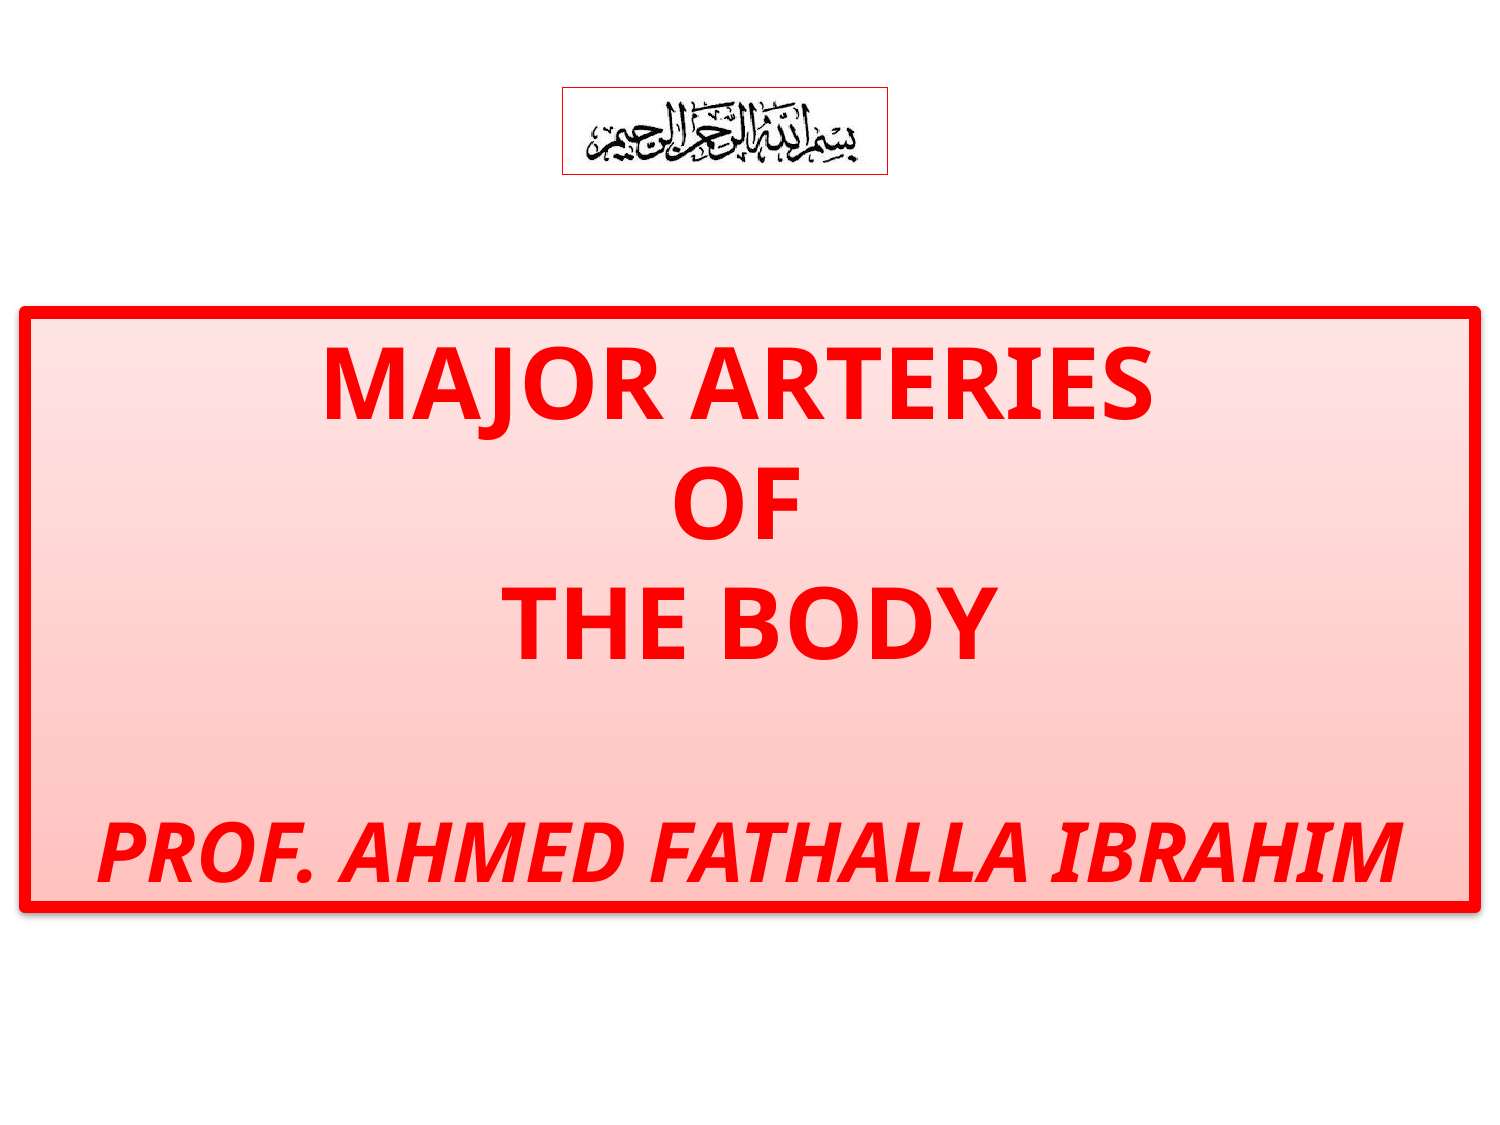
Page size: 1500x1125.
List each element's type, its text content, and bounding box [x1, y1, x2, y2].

picture [562, 87, 888, 176]
text_box Major arteries of the body Prof. ahmed fathalla ibrahim [24, 312, 1476, 908]
